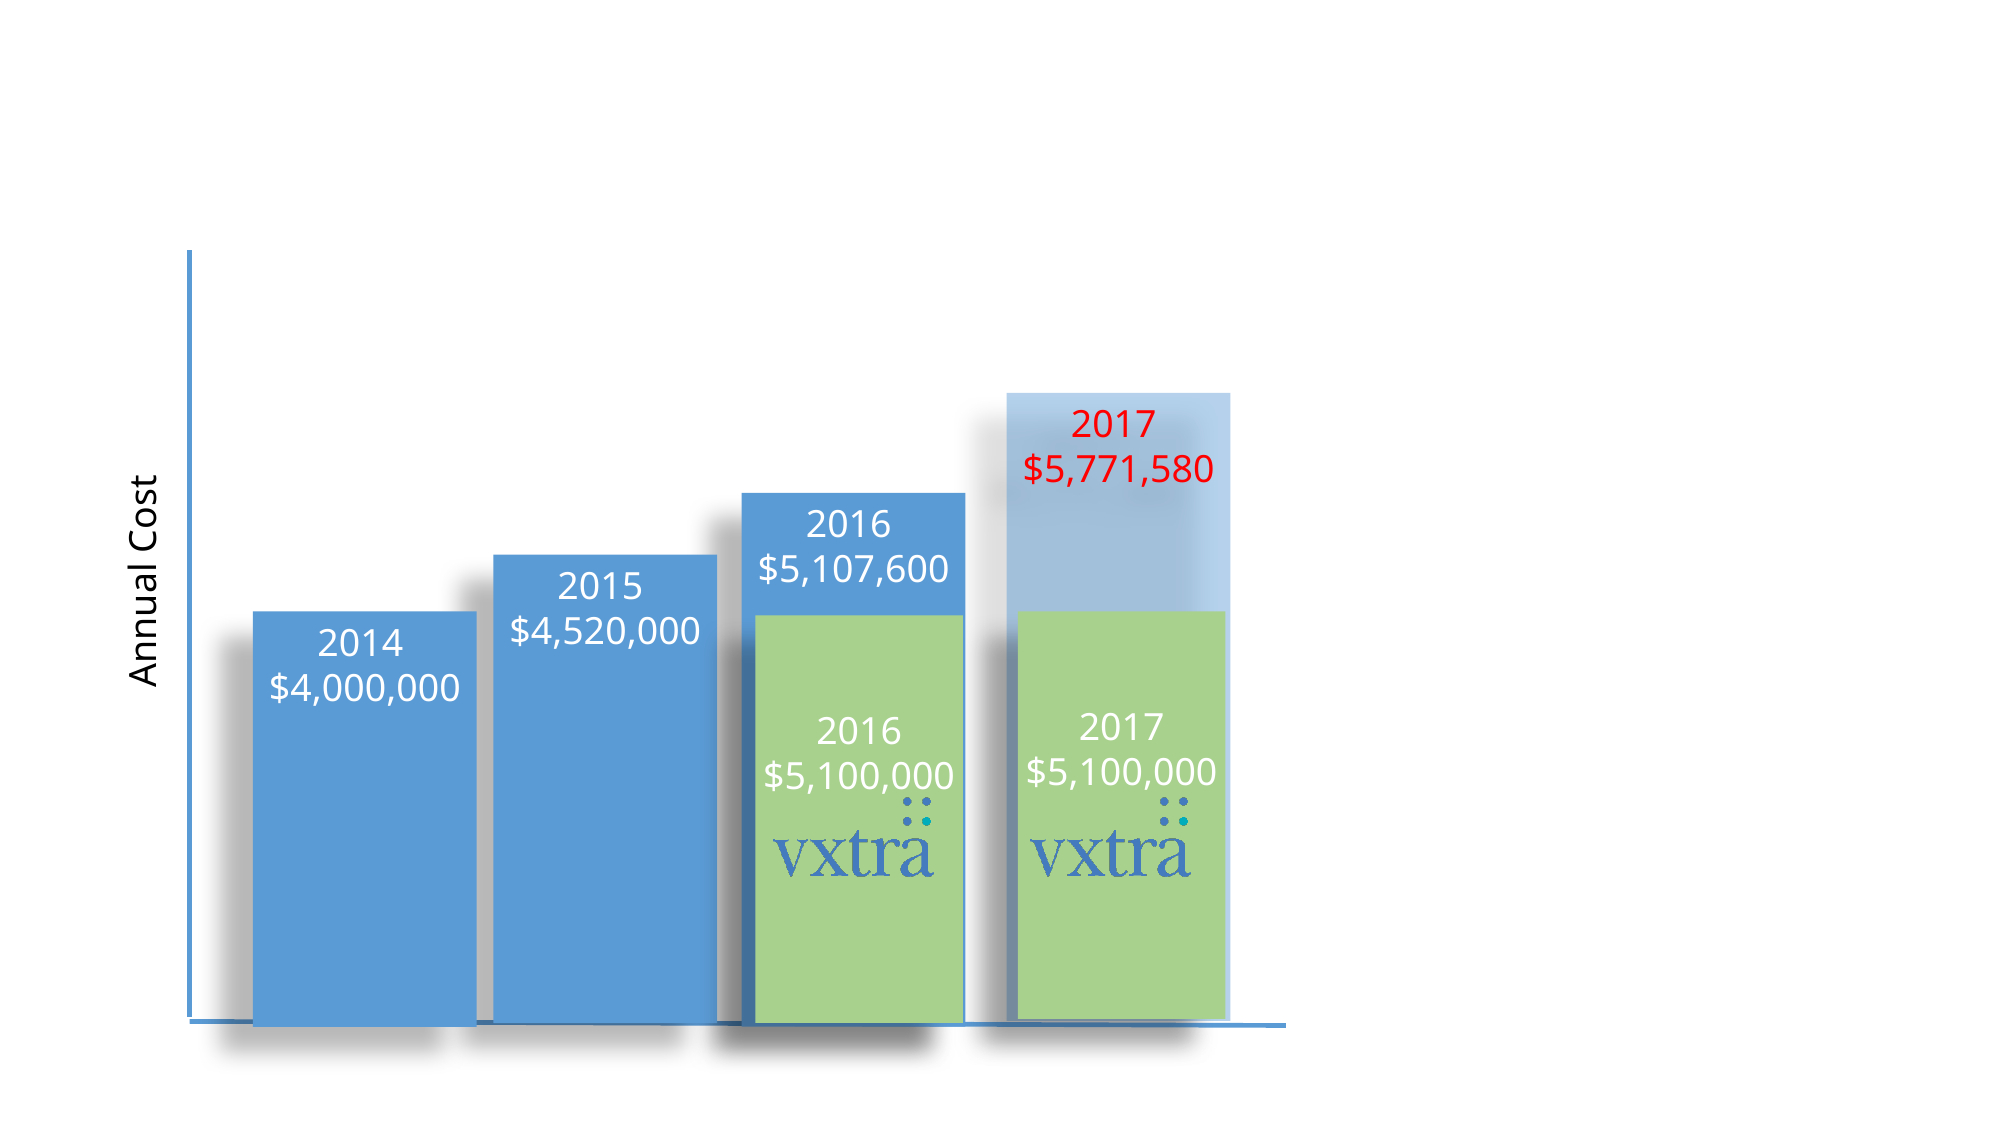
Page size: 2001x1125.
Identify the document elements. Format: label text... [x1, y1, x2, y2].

picture [773, 791, 934, 882]
text_box Annual Cost [111, 460, 171, 703]
text_box 2014 $4,000,000 [252, 610, 478, 1021]
text_box 2017 $5,771,580 [1006, 392, 1232, 1021]
text_box 2017 $5,100,000 [1017, 610, 1226, 1020]
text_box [189, 1021, 1286, 1026]
text_box 2015 $4,520,000 [492, 554, 718, 1021]
text_box 2016 $5,100,000 [754, 614, 964, 1021]
text_box 2016 $5,107,600 [741, 492, 967, 1021]
picture [1030, 791, 1191, 882]
